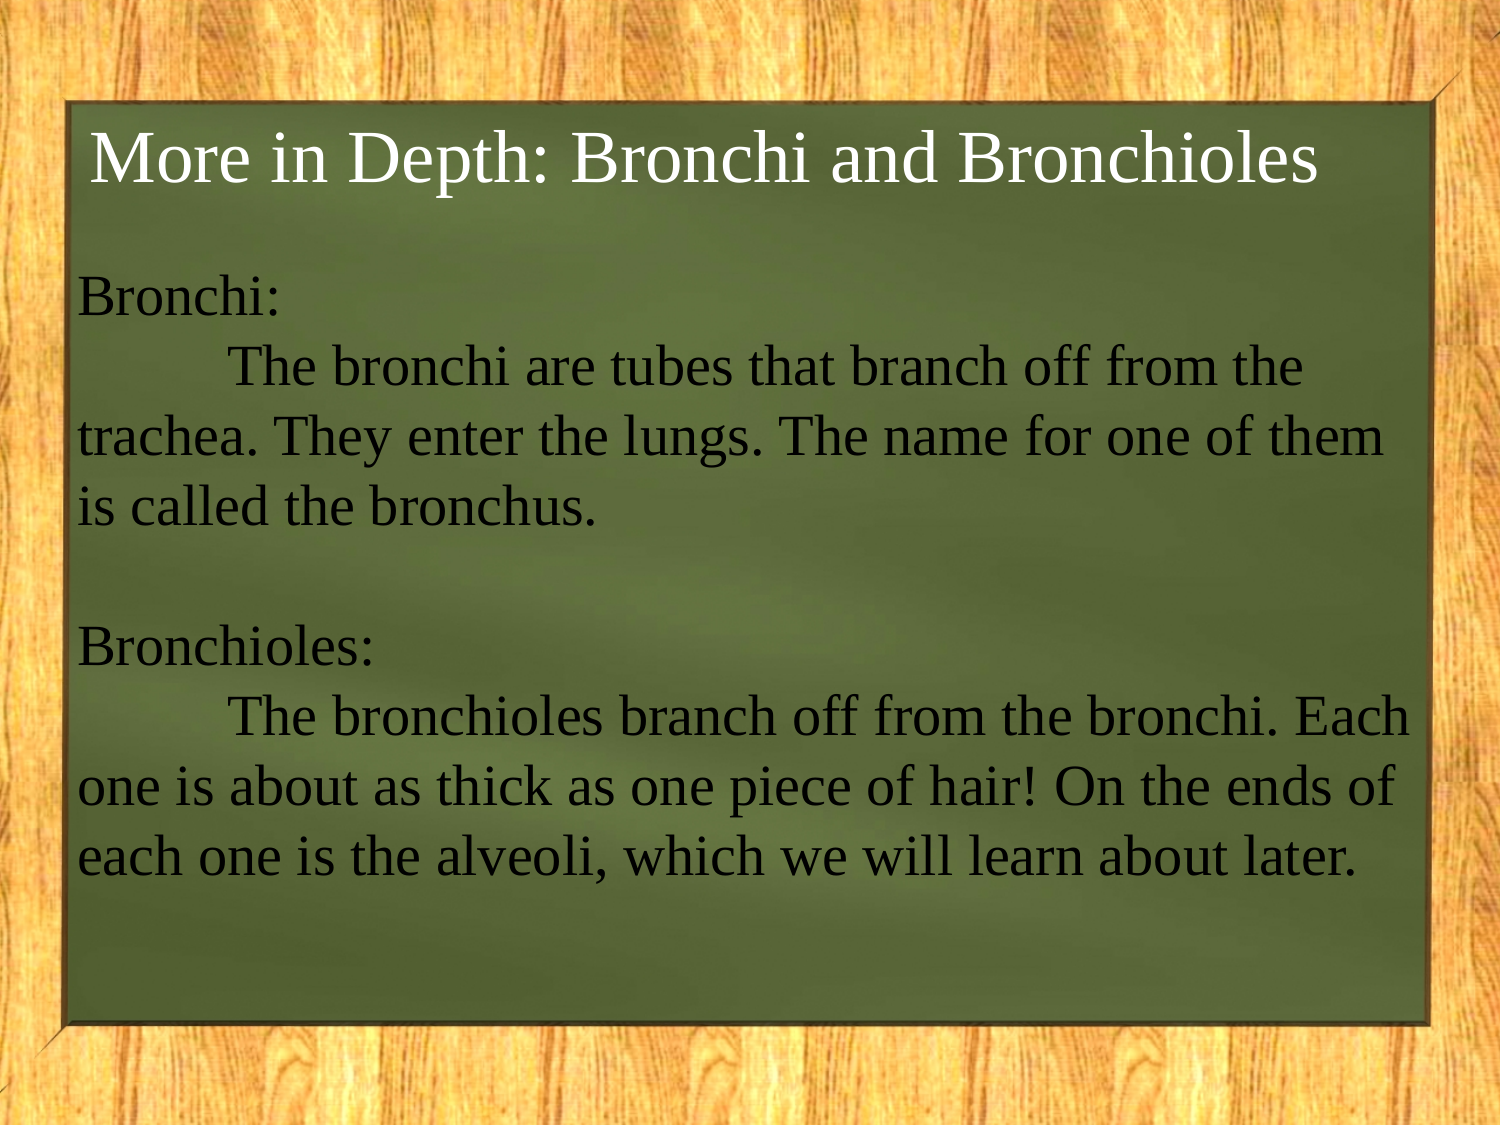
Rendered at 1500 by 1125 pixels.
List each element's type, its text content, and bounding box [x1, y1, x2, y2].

text_box More in Depth: Bronchi and Bronchioles [74, 99, 1438, 205]
text_box Bronchi: The bronchi are tubes that branch off from the trachea. They enter the lungs. The name for one of them is called the bronchus. Bronchioles: The bronchioles branch off from the bronchi. Each one is about as thick as one piece of hair! On the ends of each one is the alveoli, which we will learn about later. [62, 249, 1438, 895]
picture [0, 0, 1500, 1125]
